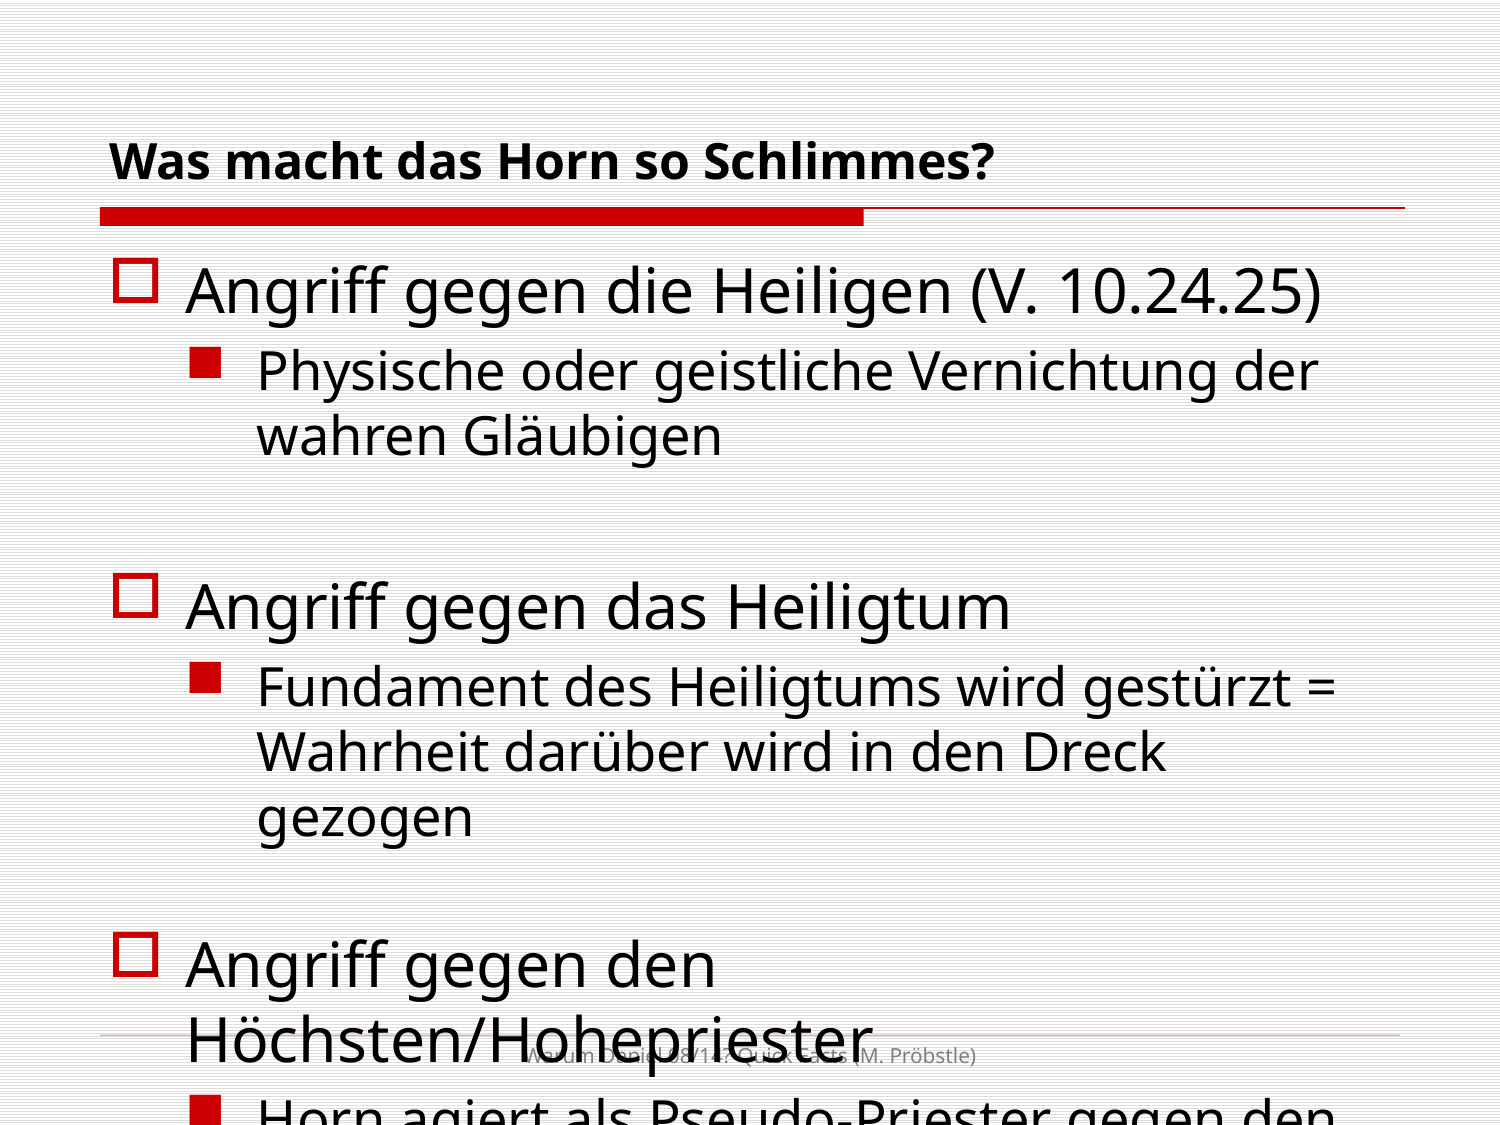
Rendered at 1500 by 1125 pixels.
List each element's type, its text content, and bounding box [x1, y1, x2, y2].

list Angriff gegen die Heiligen (V. 10.24.25) Physische oder geistliche Vernichtung der wahren Gläubigen Angriff gegen das Heiligtum Fundament des Heiligtums wird gestürzt = Wahrheit darüber wird in den Dreck gezogen Angriff gegen den Höchsten/Hohepriester Horn agiert als Pseudo-Priester gegen den Fürsten des Heeres, den wahren Priester (Tamid wird vom himmlischen HP verrichtet) Horn ersetzt den wahren Anbetungsdienst Gottes mit frevlerischem Anbetungsdienst (Tamid steht dem Höchsten zu) [92, 243, 1406, 1024]
footer Warum Daniel 08/14? Quick Facts (M. Pröbstle) [419, 1035, 1081, 1103]
title Was macht das Horn so Schlimmes? [94, 50, 1407, 197]
